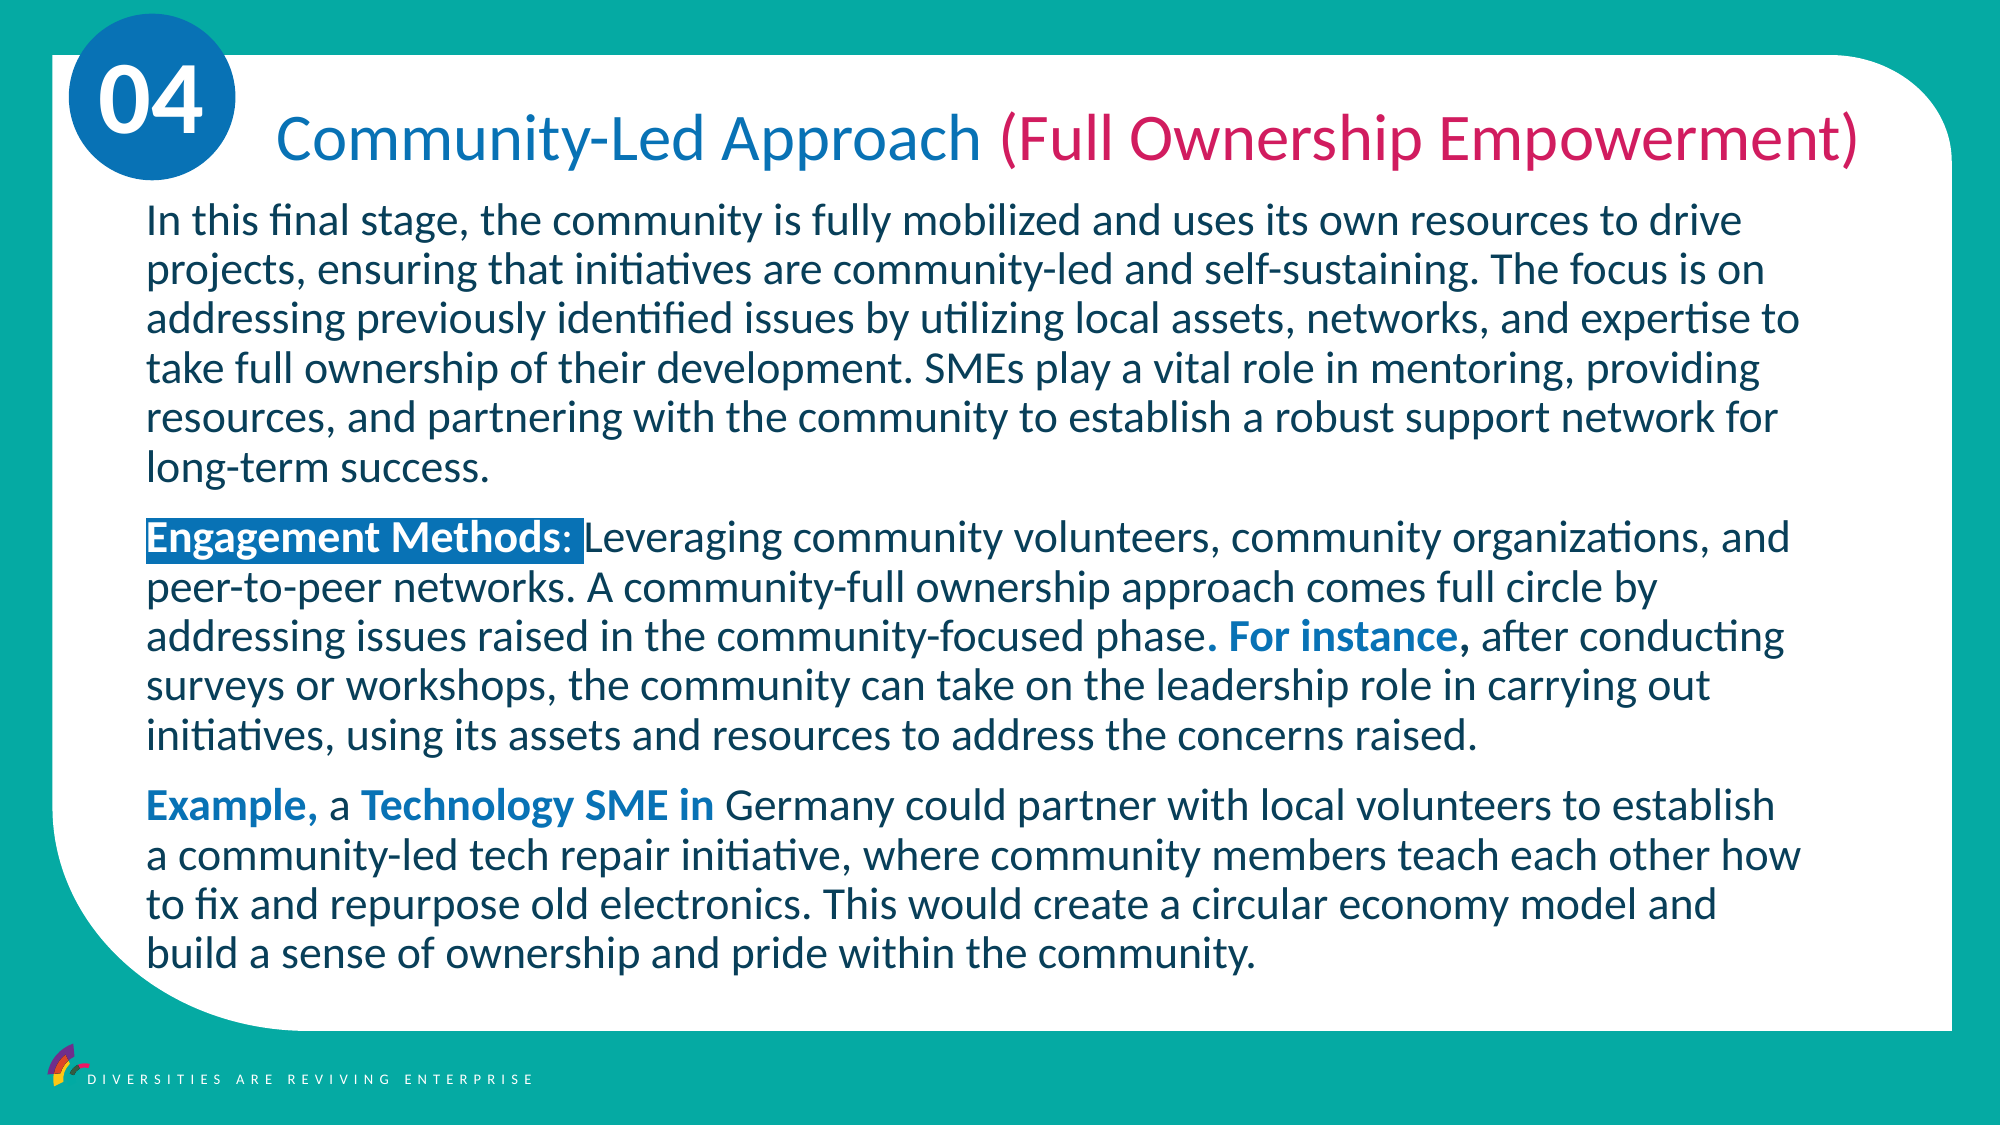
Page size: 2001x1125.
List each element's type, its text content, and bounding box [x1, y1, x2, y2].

list In this final stage, the community is fully mobilized and uses its own resources to drive projects, ensuring that initiatives are community-led and self-sustaining. The focus is on addressing previously identified issues by utilizing local assets, networks, and expertise to take full ownership of their development. SMEs play a vital role in mentoring, providing resources, and partnering with the community to establish a robust support network for long-term success. Engagement Methods: Leveraging community volunteers, community organizations, and peer-to-peer networks. A community-full ownership approach comes full circle by addressing issues raised in the community-focused phase. For instance, after conducting surveys or workshops, the community can take on the leadership role in carrying out initiatives, using its assets and resources to address the concerns raised. Example, a Technology SME in Germany could partner with local volunteers to establish a community-led tech repair initiative, where community members teach each other how to fix and repurpose old electronics. This would create a circular economy model and build a sense of ownership and pride within the community. [130, 188, 1819, 820]
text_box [68, 13, 236, 181]
list Community-Led Approach (Full Ownership Empowerment) [261, 95, 2000, 228]
